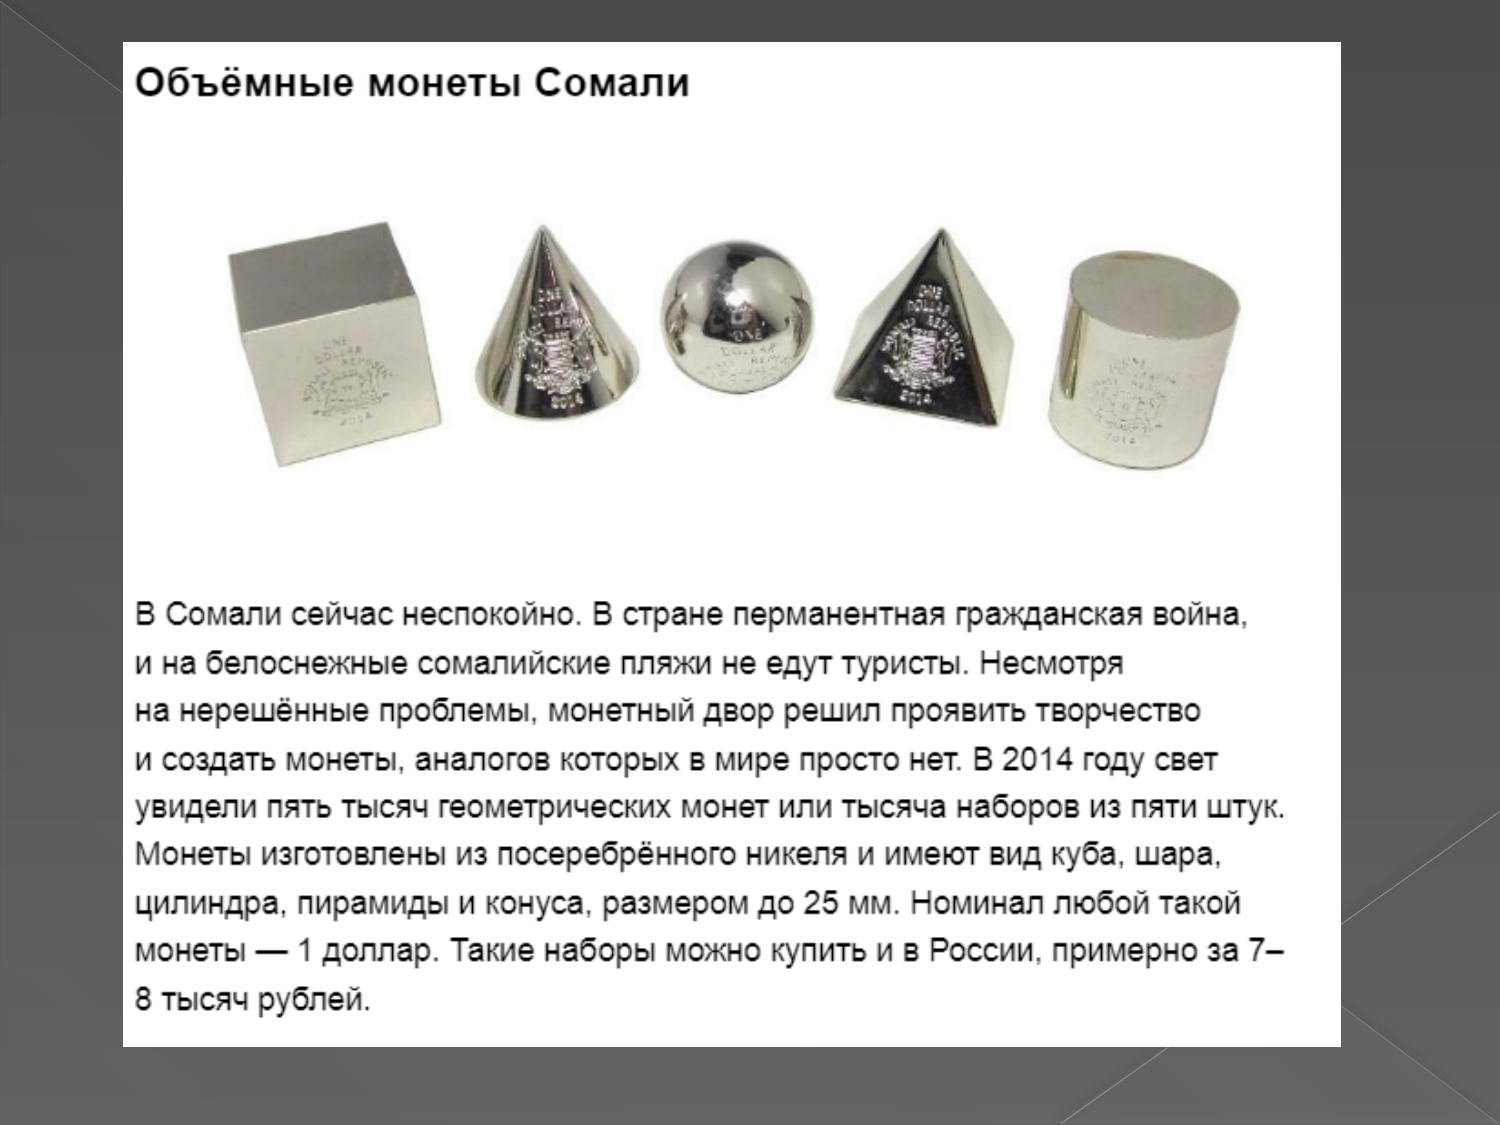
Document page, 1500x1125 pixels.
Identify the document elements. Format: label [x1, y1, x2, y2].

picture [123, 42, 1341, 1048]
